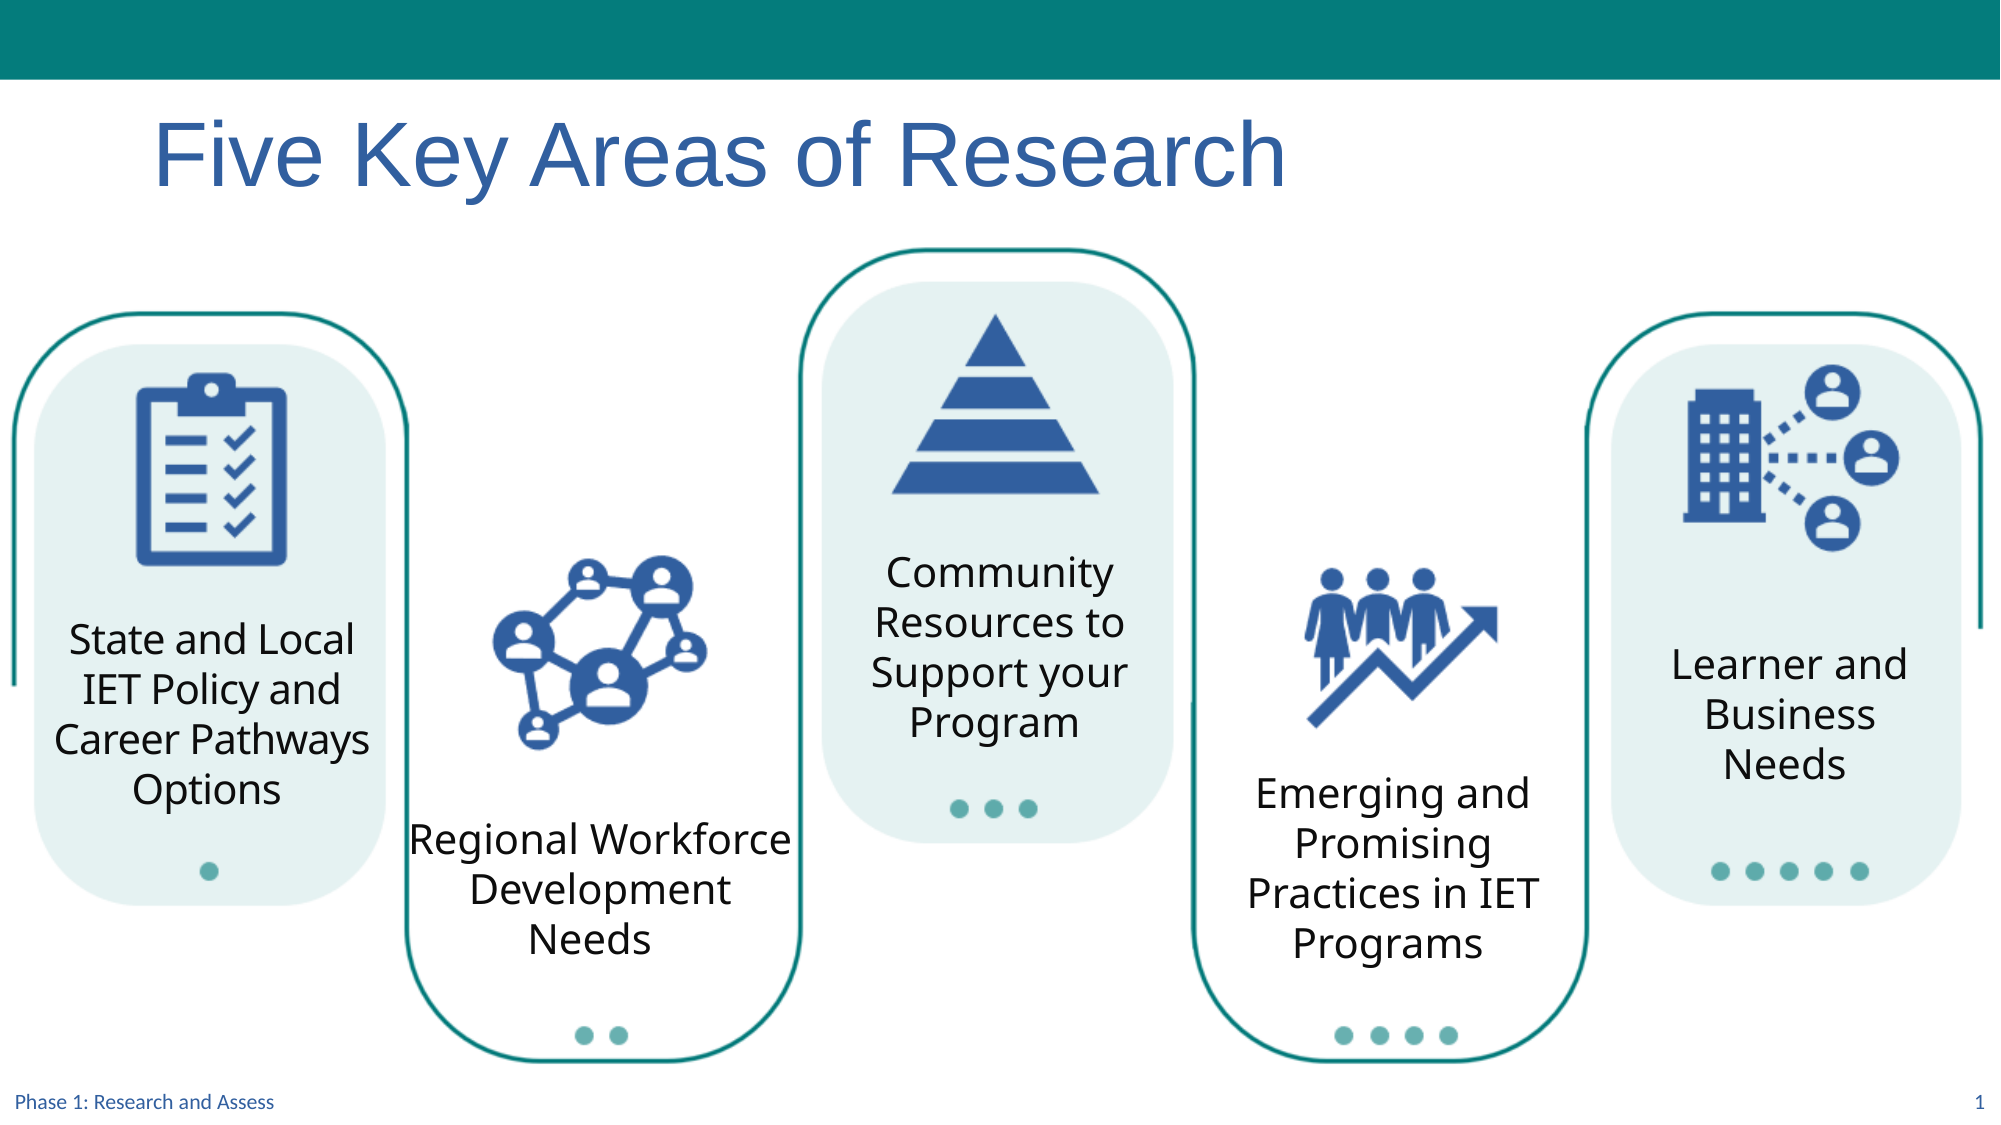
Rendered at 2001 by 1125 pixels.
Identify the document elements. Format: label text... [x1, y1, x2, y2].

picture [0, 221, 1999, 1075]
title Five Key Areas of Research [137, 99, 1863, 205]
text_box Phase 1: Research and Assess [0, 1075, 675, 1122]
text_box 1 [1549, 1074, 2000, 1122]
